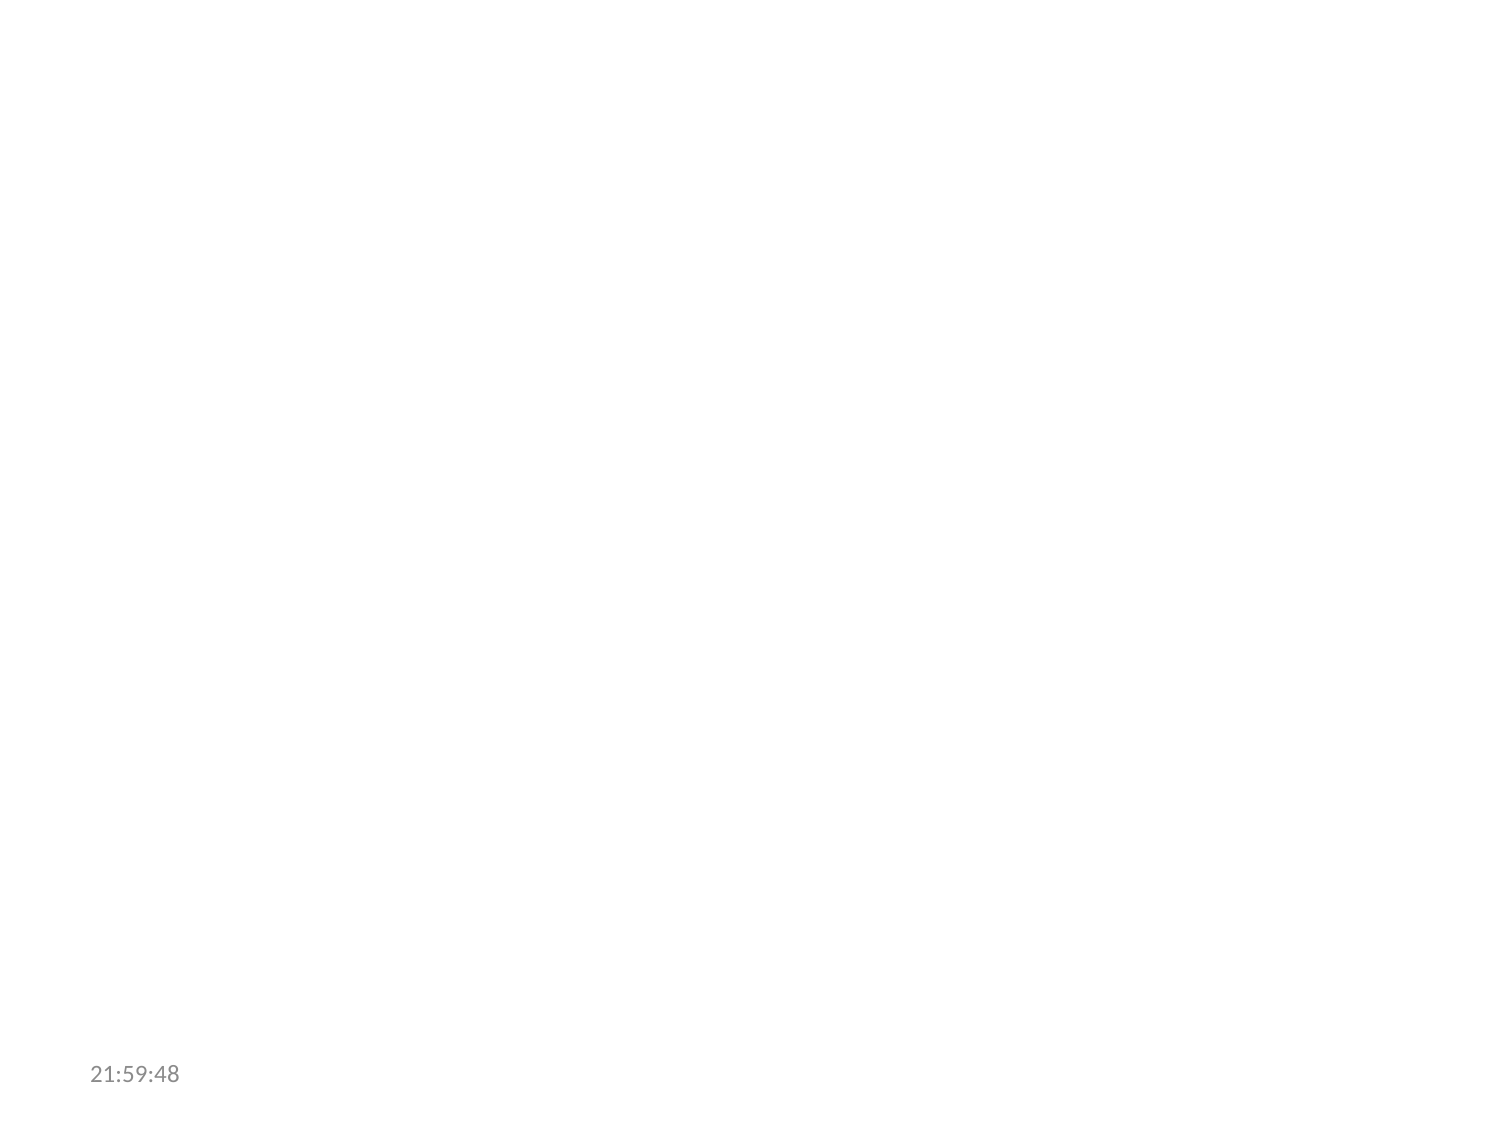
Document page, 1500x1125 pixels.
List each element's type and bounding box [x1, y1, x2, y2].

slide_number [75, 1042, 425, 1103]
